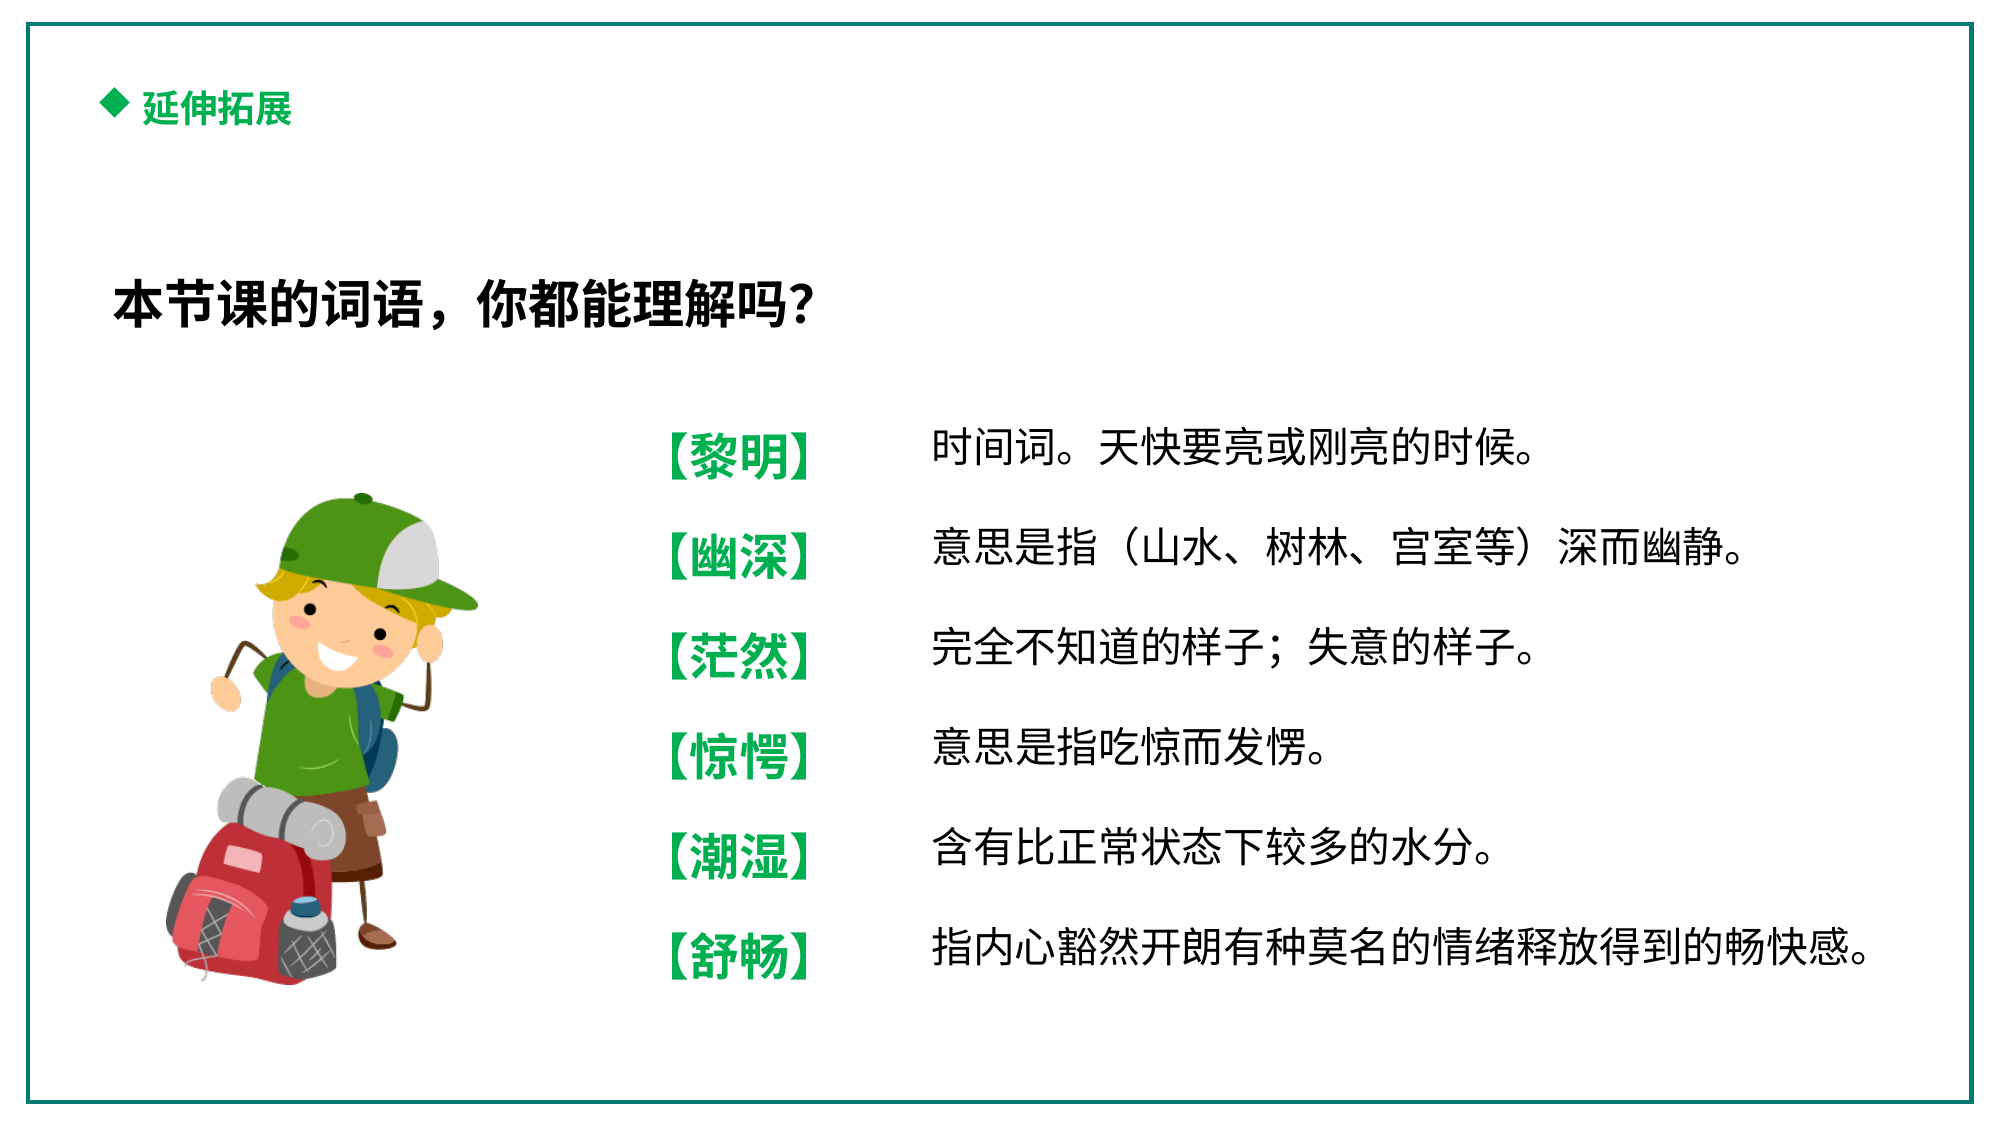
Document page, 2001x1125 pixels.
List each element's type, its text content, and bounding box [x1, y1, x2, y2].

picture [166, 493, 478, 985]
text_box 延伸拓展 [81, 77, 562, 137]
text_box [97, 232, 2000, 985]
